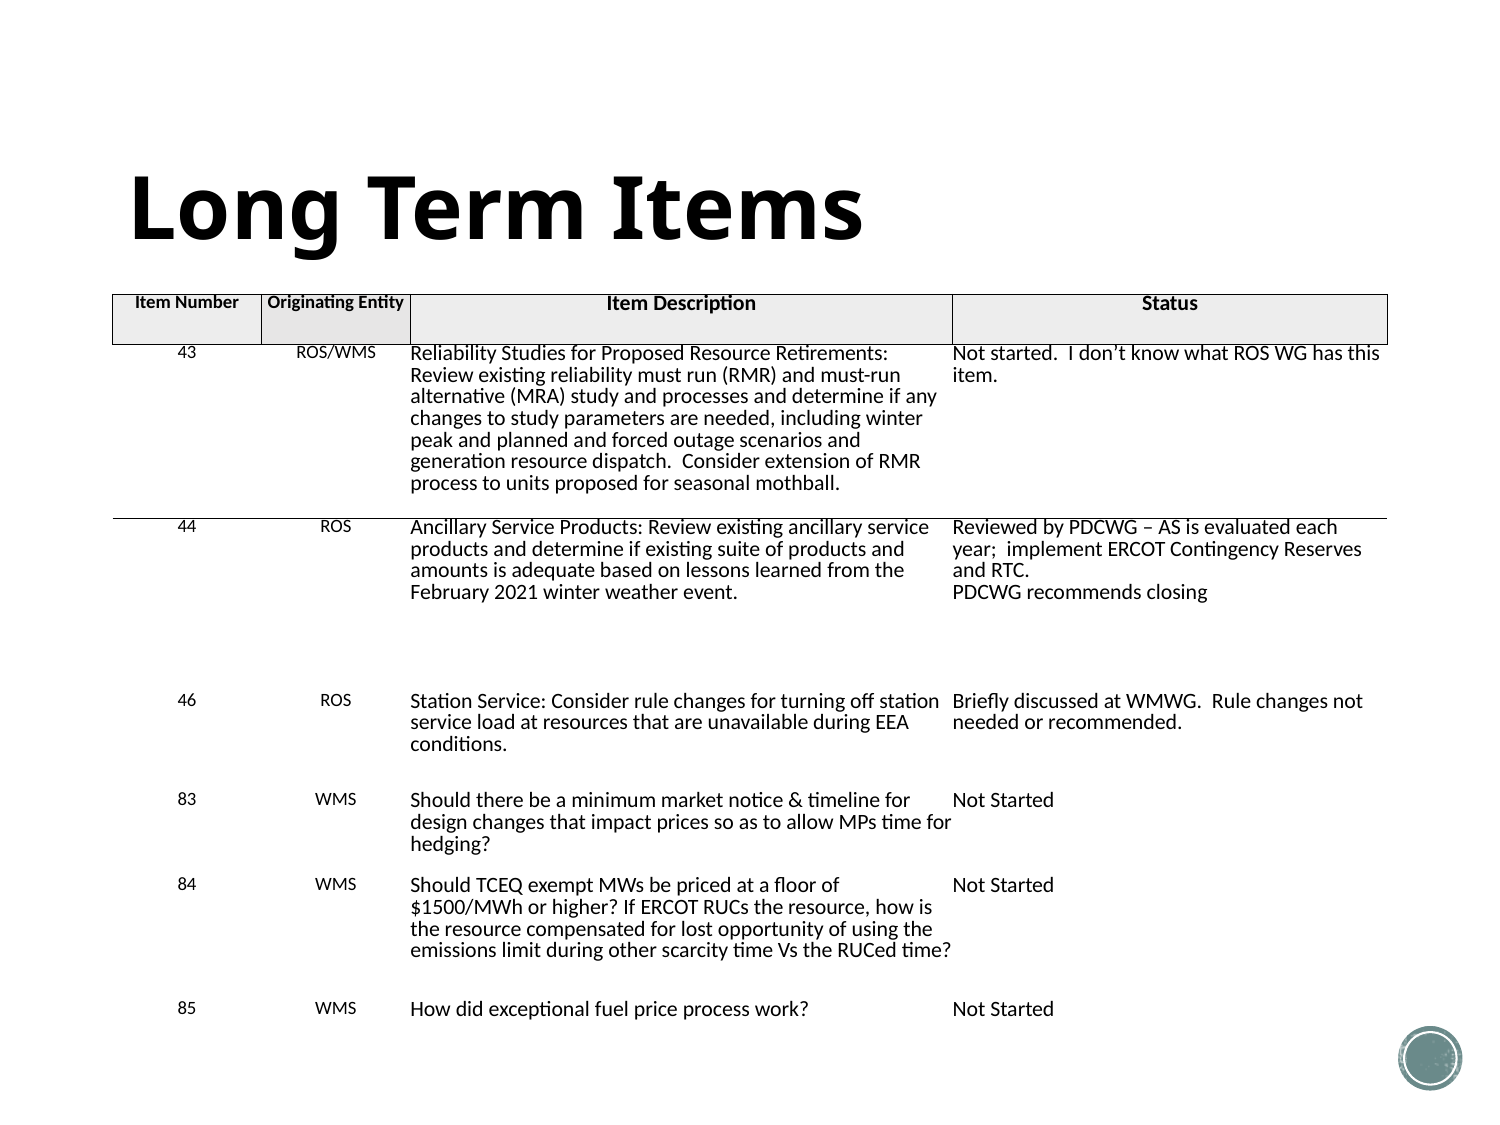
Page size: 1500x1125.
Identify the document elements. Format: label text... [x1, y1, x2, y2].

title Long Term Items [112, 79, 1388, 294]
table_cell Should there be a minimum market notice & timeline for design changes that impact prices so as to allow MPs time for hedging? [410, 791, 953, 876]
table_header Status [953, 295, 1387, 344]
table_cell Not Started [953, 791, 1387, 876]
table_cell ROS/WMS [261, 345, 410, 518]
table_cell WMS [261, 1001, 410, 1046]
table_cell Reliability Studies for Proposed Resource Retirements: Review existing reliability must run (RMR) and must-run alternative (MRA) study and processes and determine if any changes to study parameters are needed, including winter peak and planned and forced outage scenarios and generation resource dispatch. Consider extension of RMR process to units proposed for seasonal mothball. [410, 345, 953, 518]
table_cell WMS [261, 876, 410, 1001]
table_cell Not Started [953, 876, 1387, 1001]
table_header Item Description [411, 295, 952, 344]
table_cell 46 [113, 692, 261, 791]
table_cell Briefly discussed at WMWG. Rule changes not needed or recommended. [953, 692, 1387, 791]
table_cell How did exceptional fuel price process work? [410, 1001, 953, 1046]
table_header Item Number [113, 295, 261, 344]
table_cell 44 [113, 519, 261, 692]
table_cell 43 [113, 345, 261, 518]
table_cell 84 [113, 876, 261, 1001]
table_cell ROS [261, 519, 410, 692]
table_cell WMS [261, 791, 410, 876]
table_cell Reviewed by PDCWG – AS is evaluated each year; implement ERCOT Contingency Reserves and RTC. PDCWG recommends closing [953, 519, 1387, 692]
table_cell 83 [113, 791, 261, 876]
table_header Originating Entity [262, 295, 410, 344]
table_cell 85 [113, 1001, 261, 1046]
table_cell Not Started [953, 1001, 1387, 1046]
table_cell Not started. I don’t know what ROS WG has this item. [953, 345, 1387, 518]
table_cell Should TCEQ exempt MWs be priced at a floor of $1500/MWh or higher? If ERCOT RUCs the resource, how is the resource compensated for lost opportunity of using the emissions limit during other scarcity time Vs the RUCed time? [410, 876, 953, 1001]
table_cell Ancillary Service Products: Review existing ancillary service products and determine if existing suite of products and amounts is adequate based on lessons learned from the February 2021 winter weather event. [410, 519, 953, 692]
table_cell ROS [261, 692, 410, 791]
table_cell Station Service: Consider rule changes for turning off station service load at resources that are unavailable during EEA conditions. [410, 692, 953, 791]
